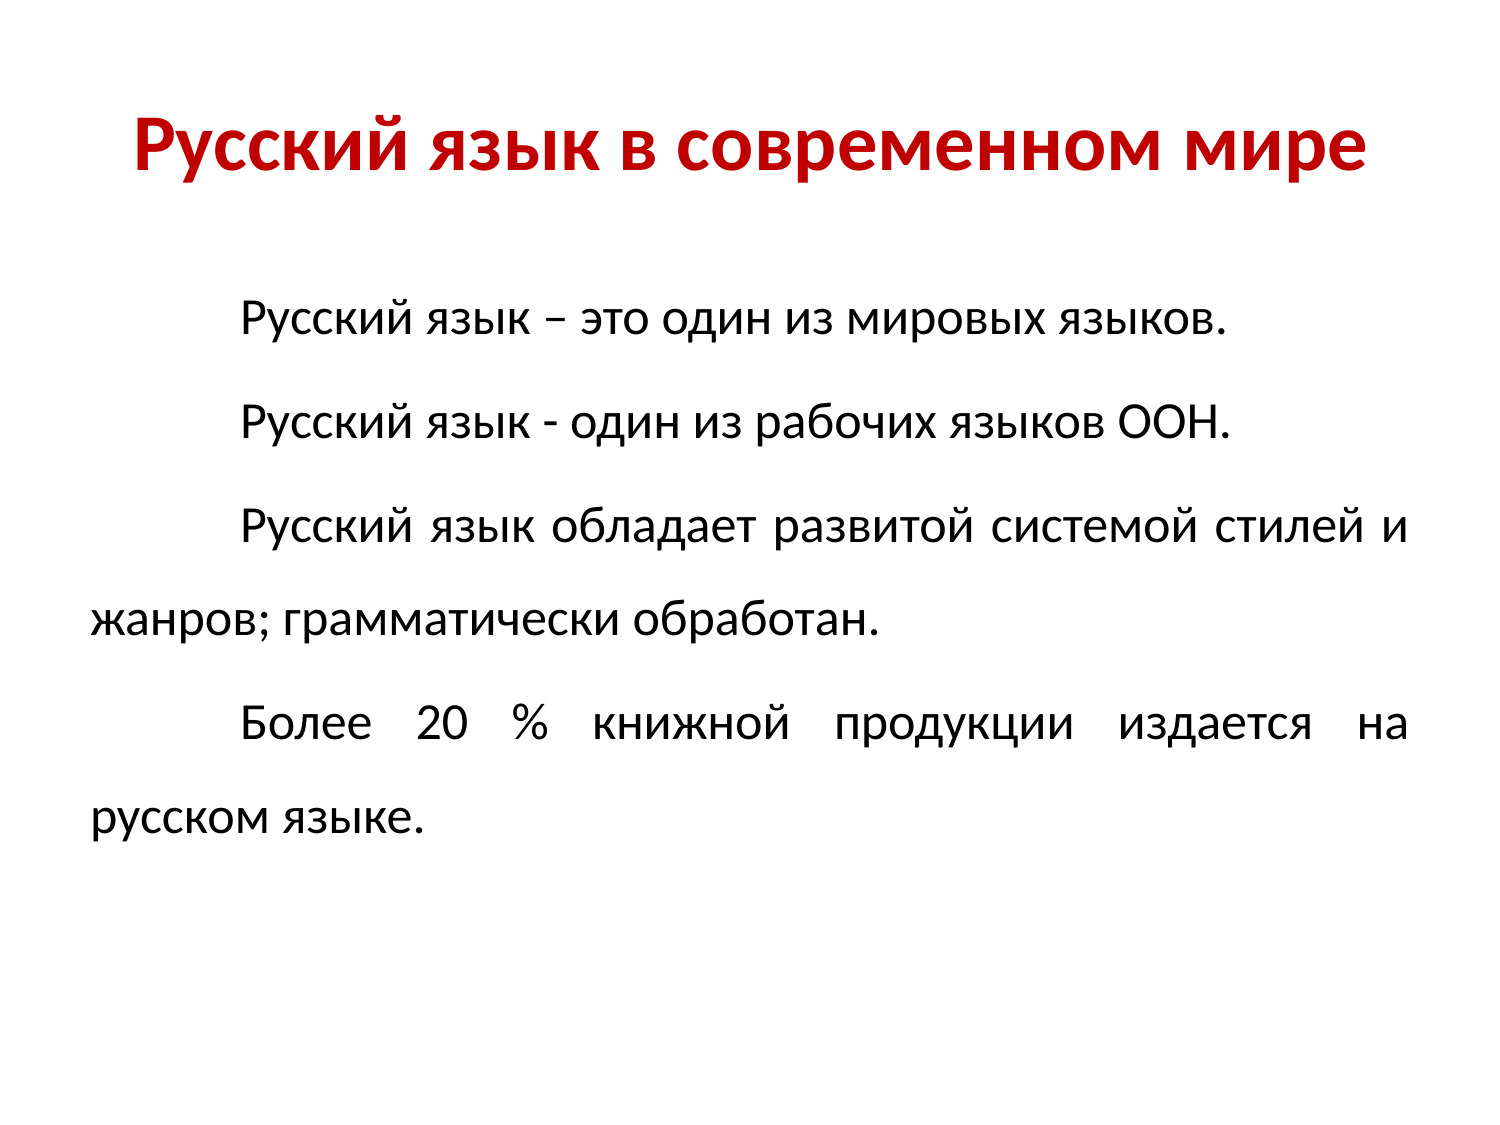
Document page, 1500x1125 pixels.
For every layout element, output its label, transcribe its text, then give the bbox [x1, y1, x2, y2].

list Русский язык – это один из мировых языков. Русский язык - один из рабочих языков ООН. Русский язык обладает развитой системой стилей и жанров; грамматически обработан. Более 20 % книжной продукции издается на русском языке. [75, 243, 1425, 905]
title Русский язык в современном мире [76, 44, 1427, 232]
